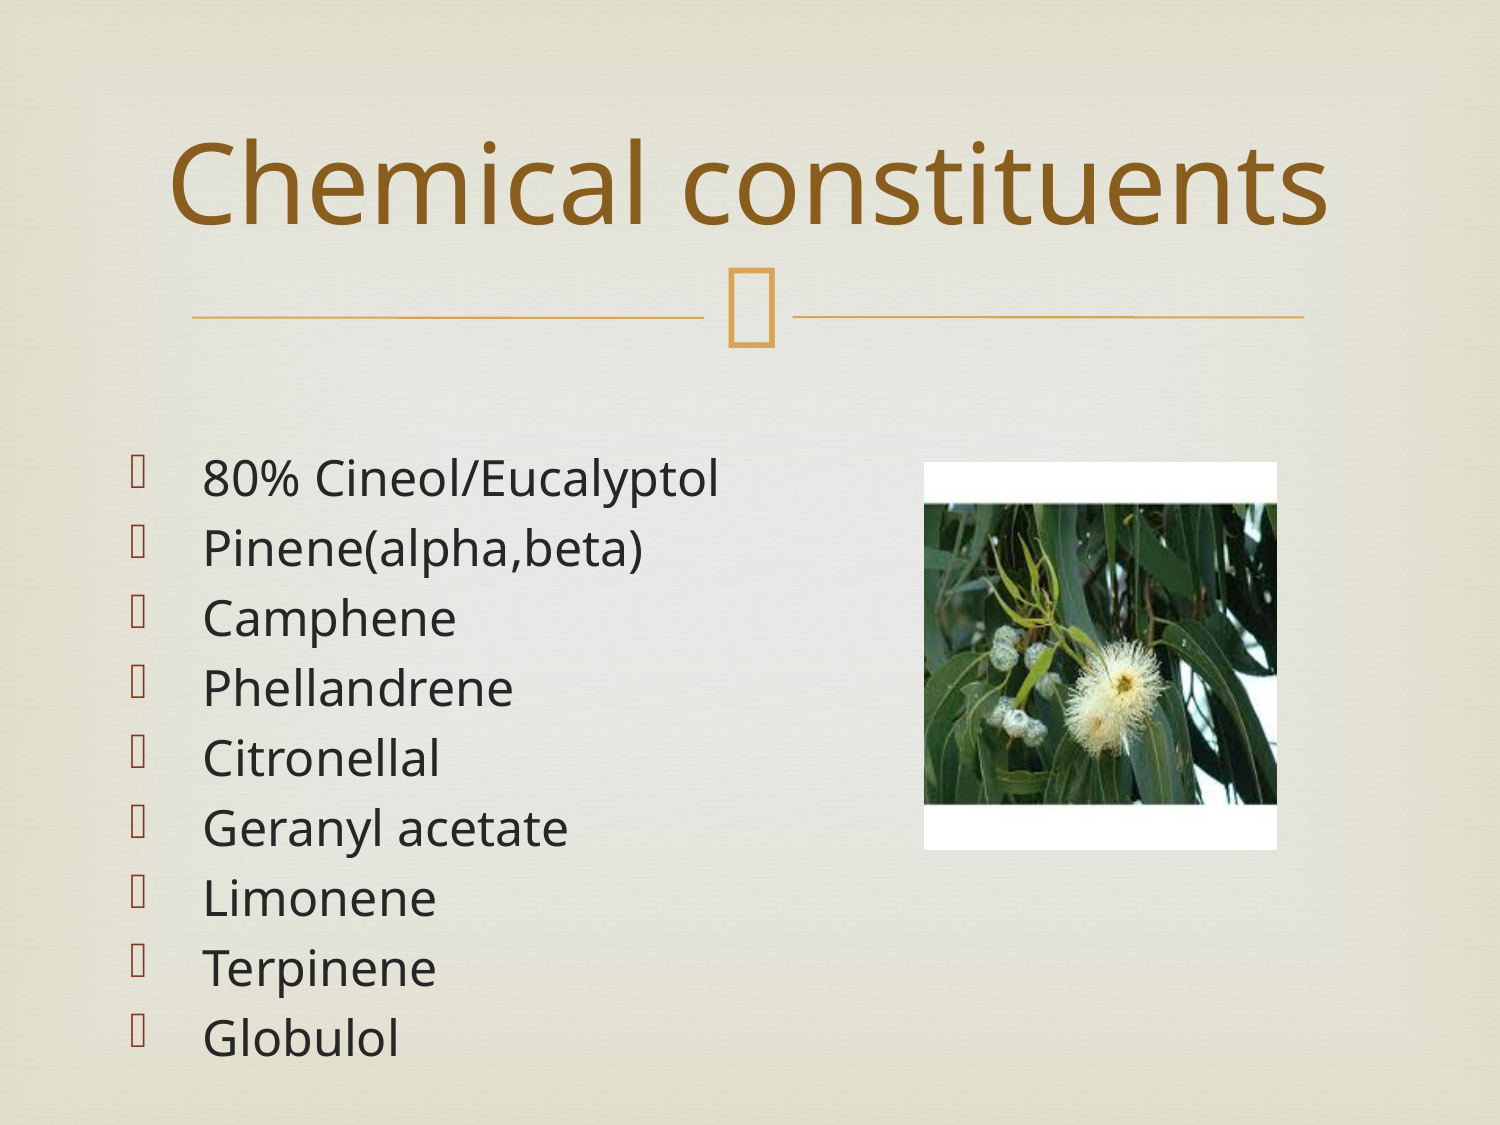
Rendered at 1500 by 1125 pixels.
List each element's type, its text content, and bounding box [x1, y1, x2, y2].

list 80% Cineol/Eucalyptol Pinene(alpha,beta) Camphene Phellandrene Citronellal Geranyl acetate Limonene Terpinene Globulol [114, 368, 1386, 1100]
picture [924, 461, 1278, 851]
title Chemical constituents [112, 93, 1386, 267]
